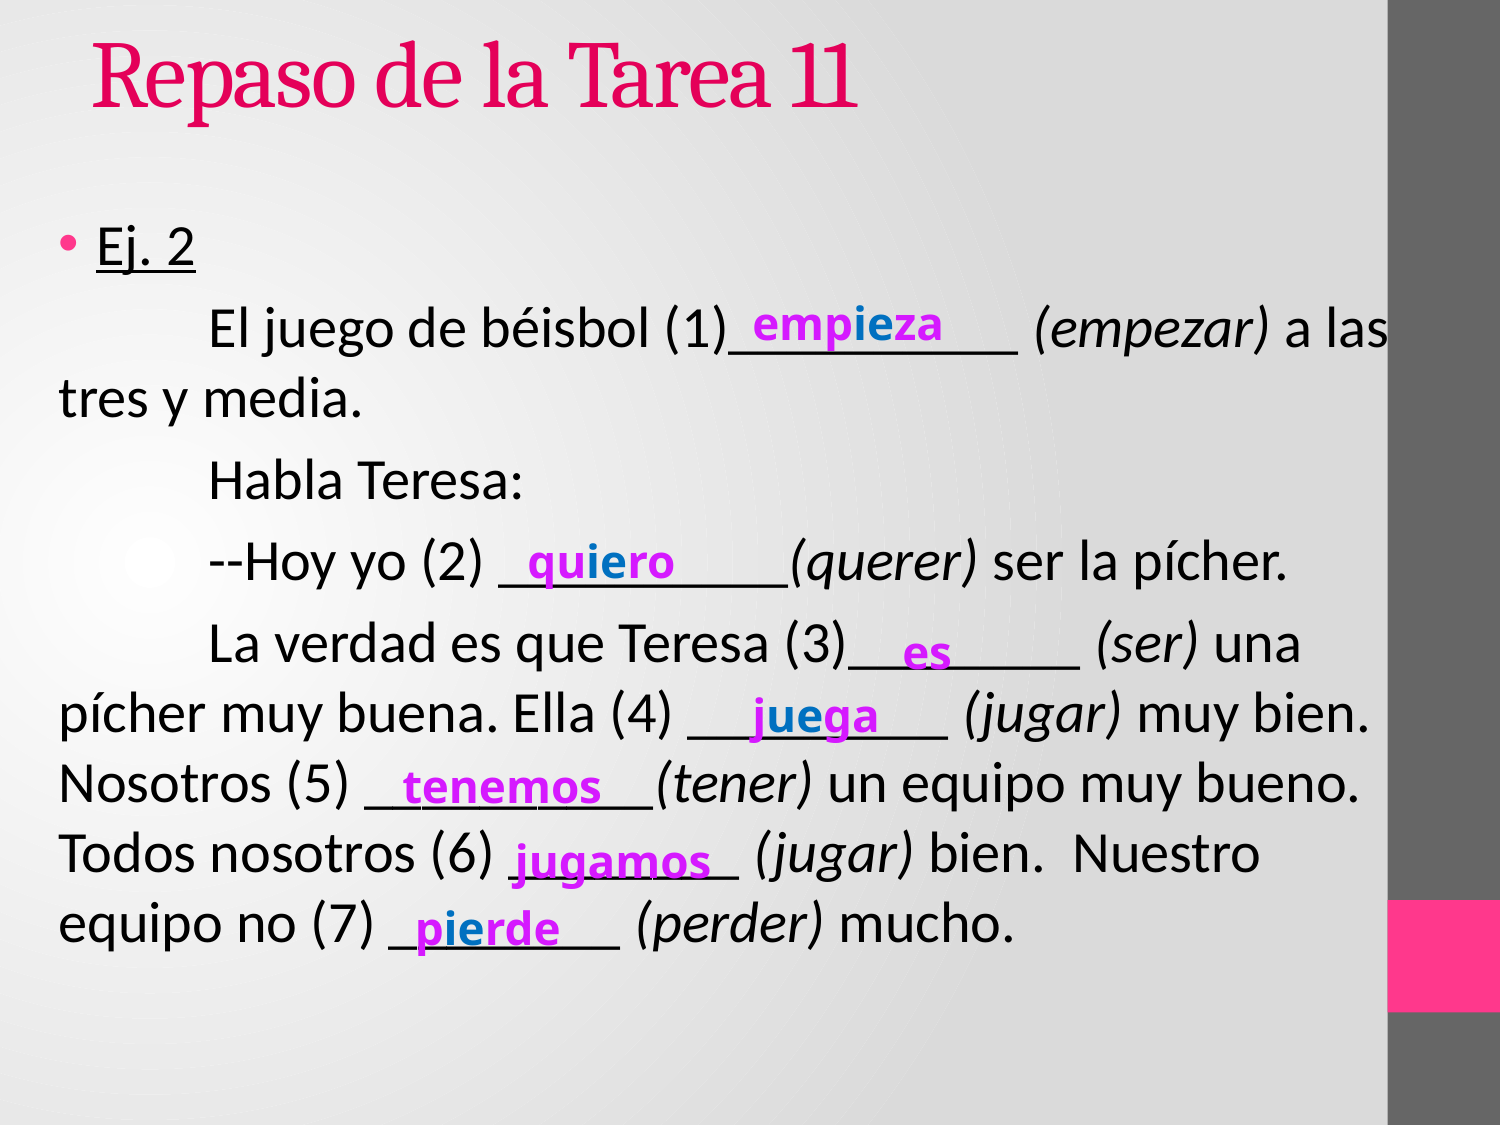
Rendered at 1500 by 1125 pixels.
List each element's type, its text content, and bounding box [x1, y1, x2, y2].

text_box jugamos [500, 825, 763, 895]
list Ej. 2 El juego de béisbol (1)__________ (empezar) a las tres y media. Habla Teresa: --Hoy yo (2) __________(querer) ser la pícher. La verdad es que Teresa (3)________ (ser) una pícher muy buena. Ella (4) _________ (jugar) muy bien. Nosotros (5) __________(tener) un equipo muy bueno. Todos nosotros (6) ________ (jugar) bien. Nuestro equipo no (7) ________ (perder) mucho. [24, 200, 1413, 1063]
text_box empieza [737, 287, 1000, 358]
title Repaso de la Tarea 11 [75, 0, 1325, 163]
text_box tenemos [387, 750, 650, 820]
text_box quiero [512, 525, 775, 595]
text_box pierde [399, 891, 663, 962]
text_box juega [737, 679, 1000, 749]
text_box es [887, 616, 1150, 687]
